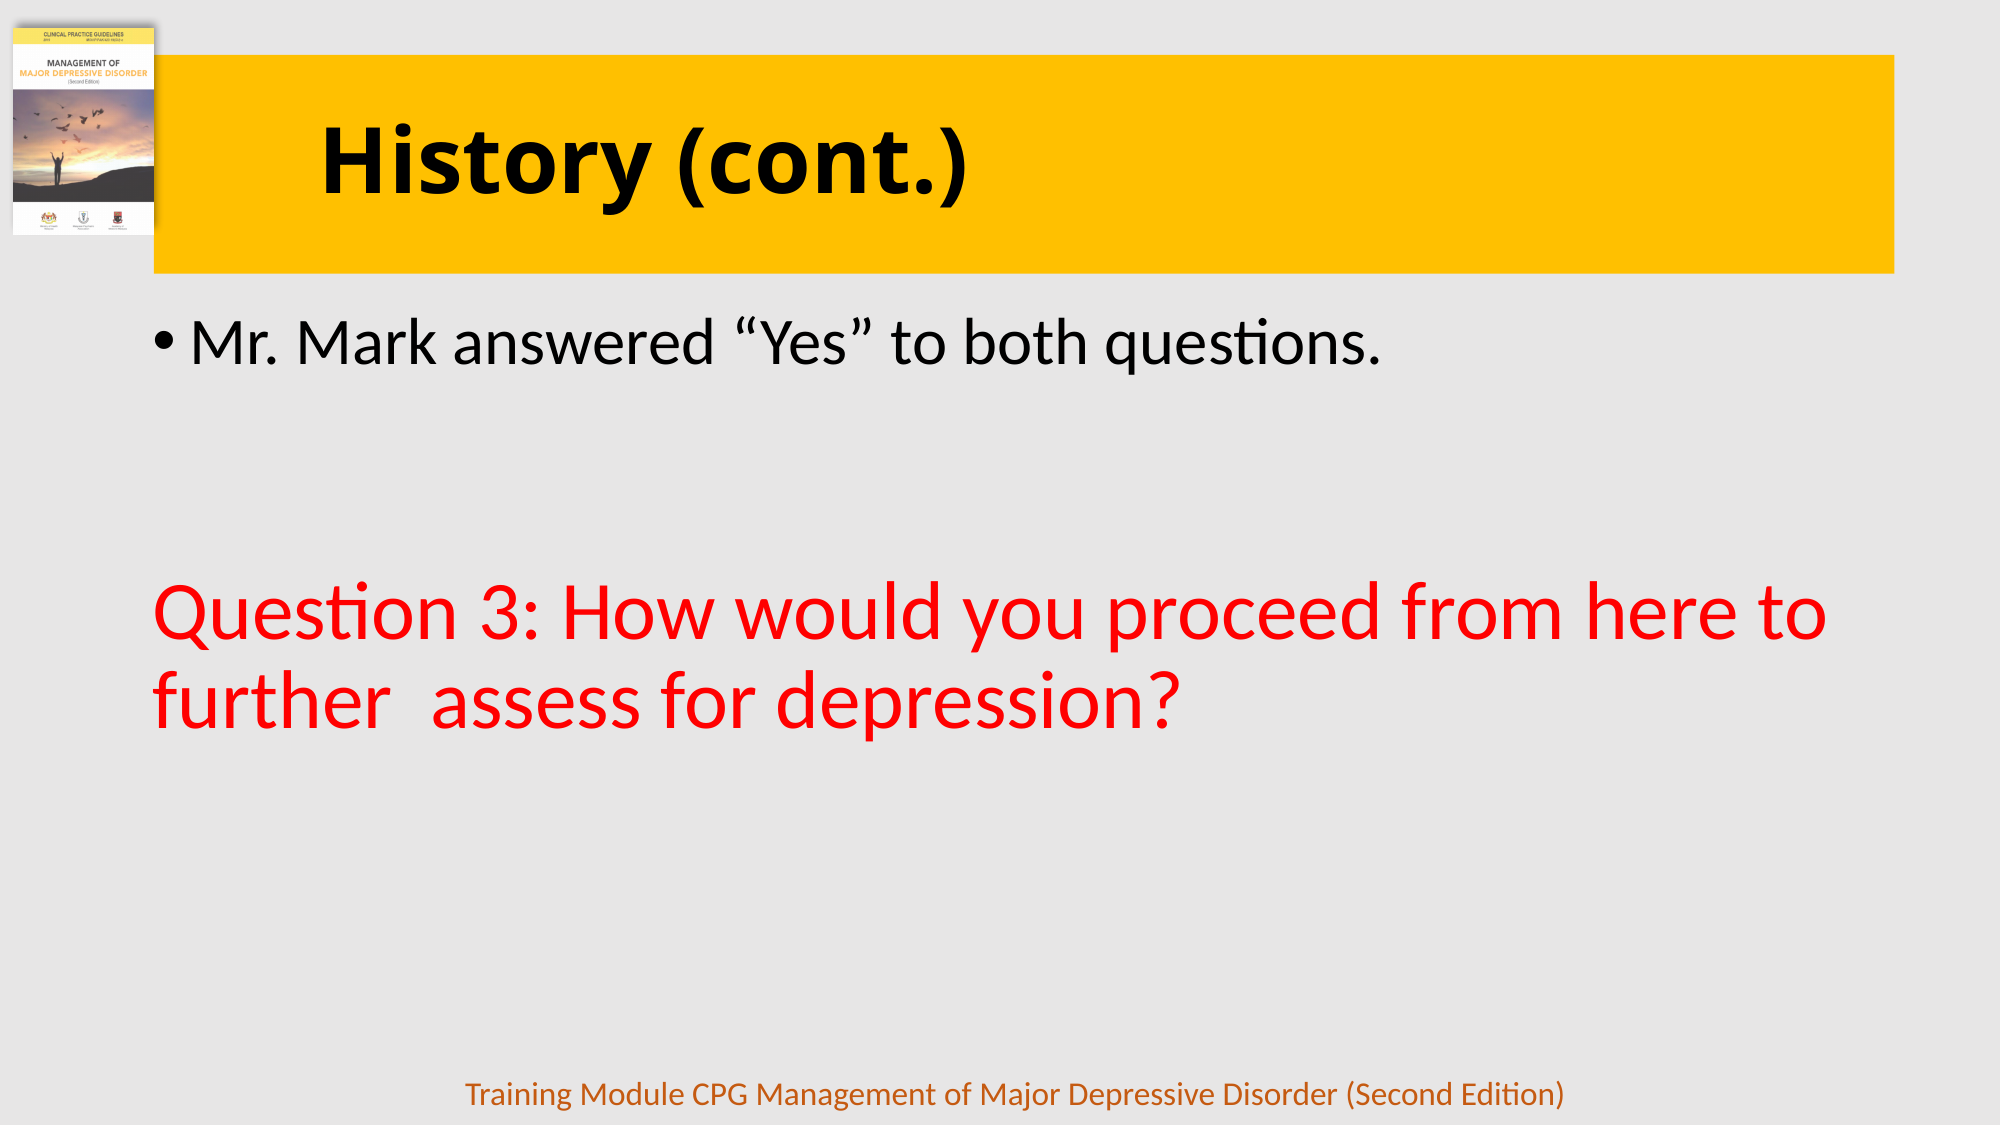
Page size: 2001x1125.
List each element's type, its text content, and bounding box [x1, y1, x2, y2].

list Mr. Mark answered “Yes” to both questions. Question 3: How would you proceed from here to further assess for depression? [137, 299, 1863, 1014]
title History (cont.) [153, 54, 1895, 274]
picture [13, 28, 154, 235]
text_box Training Module CPG Management of Major Depressive Disorder (Second Edition) [450, 1065, 1832, 1120]
